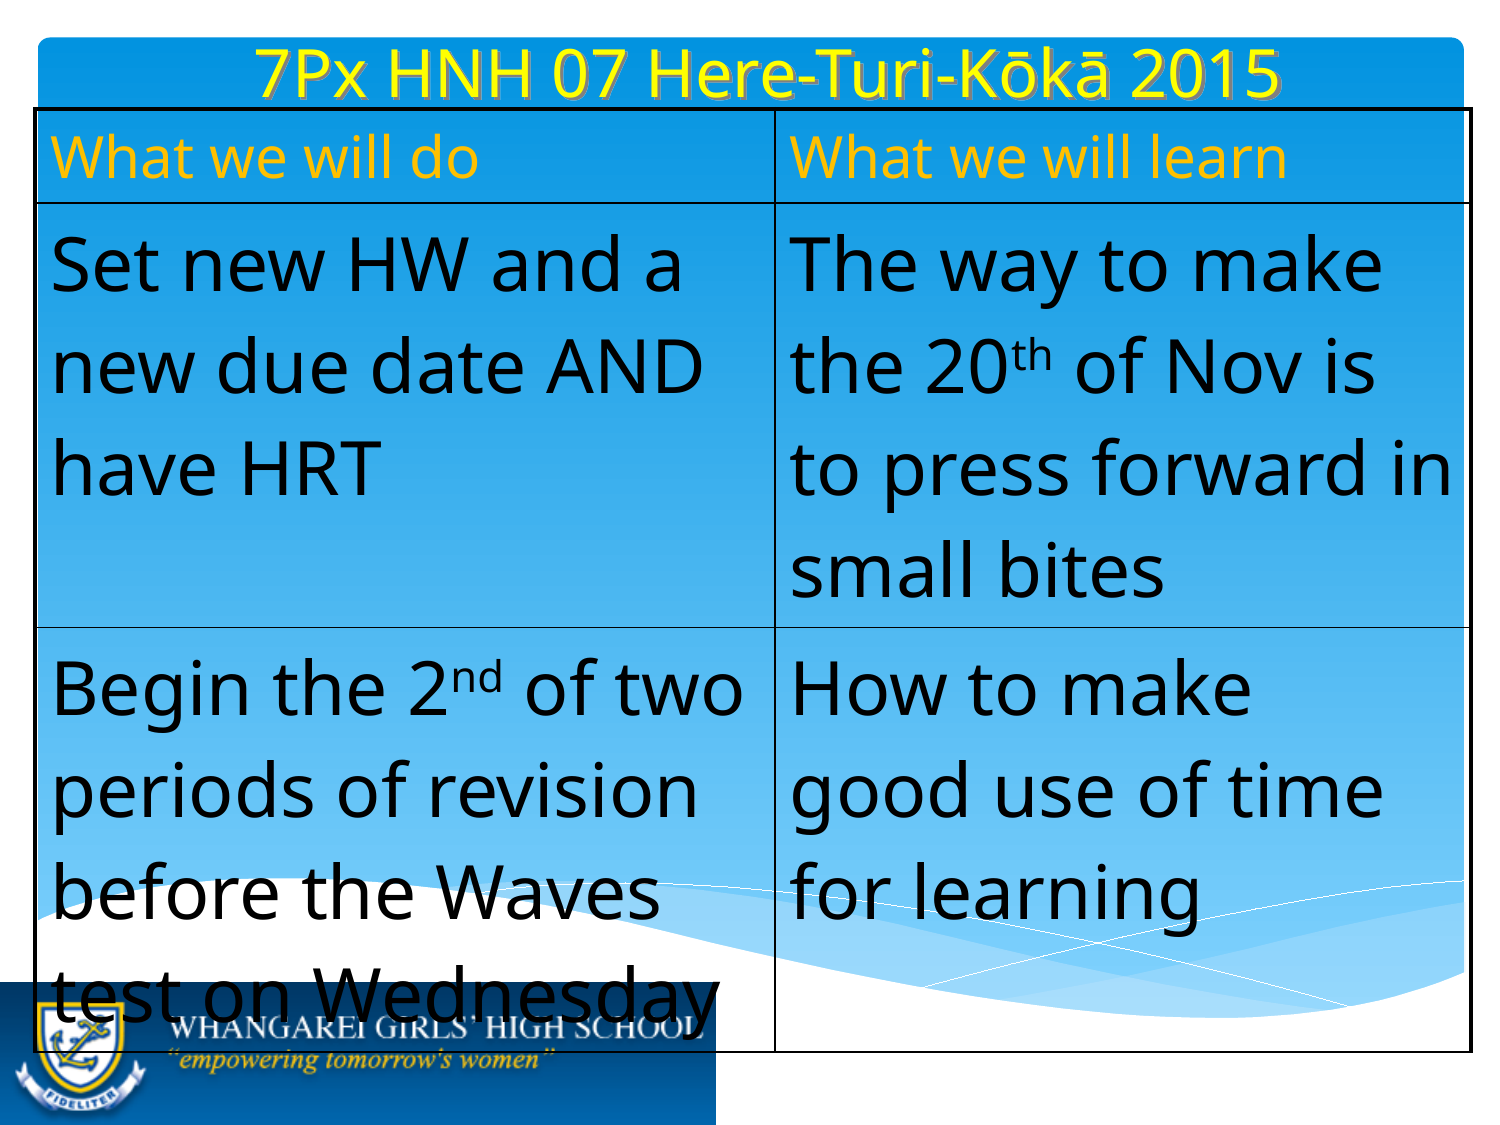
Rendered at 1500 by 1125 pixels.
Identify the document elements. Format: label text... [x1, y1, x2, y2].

table_cell Begin the 2nd of two periods of revision before the Waves test on Wednesday [37, 628, 774, 1051]
table_header What we will learn [776, 111, 1469, 202]
table_header What we will do [37, 111, 774, 202]
table_cell The way to make the 20th of Nov is to press forward in small bites [776, 204, 1469, 627]
table_cell How to make good use of time for learning [776, 628, 1469, 1051]
text_box 7Px HNH 07 Here-Turi-Kōkā 2015 [162, 20, 1375, 107]
table_cell Set new HW and a new due date AND have HRT [37, 204, 774, 627]
picture [0, 982, 716, 1125]
